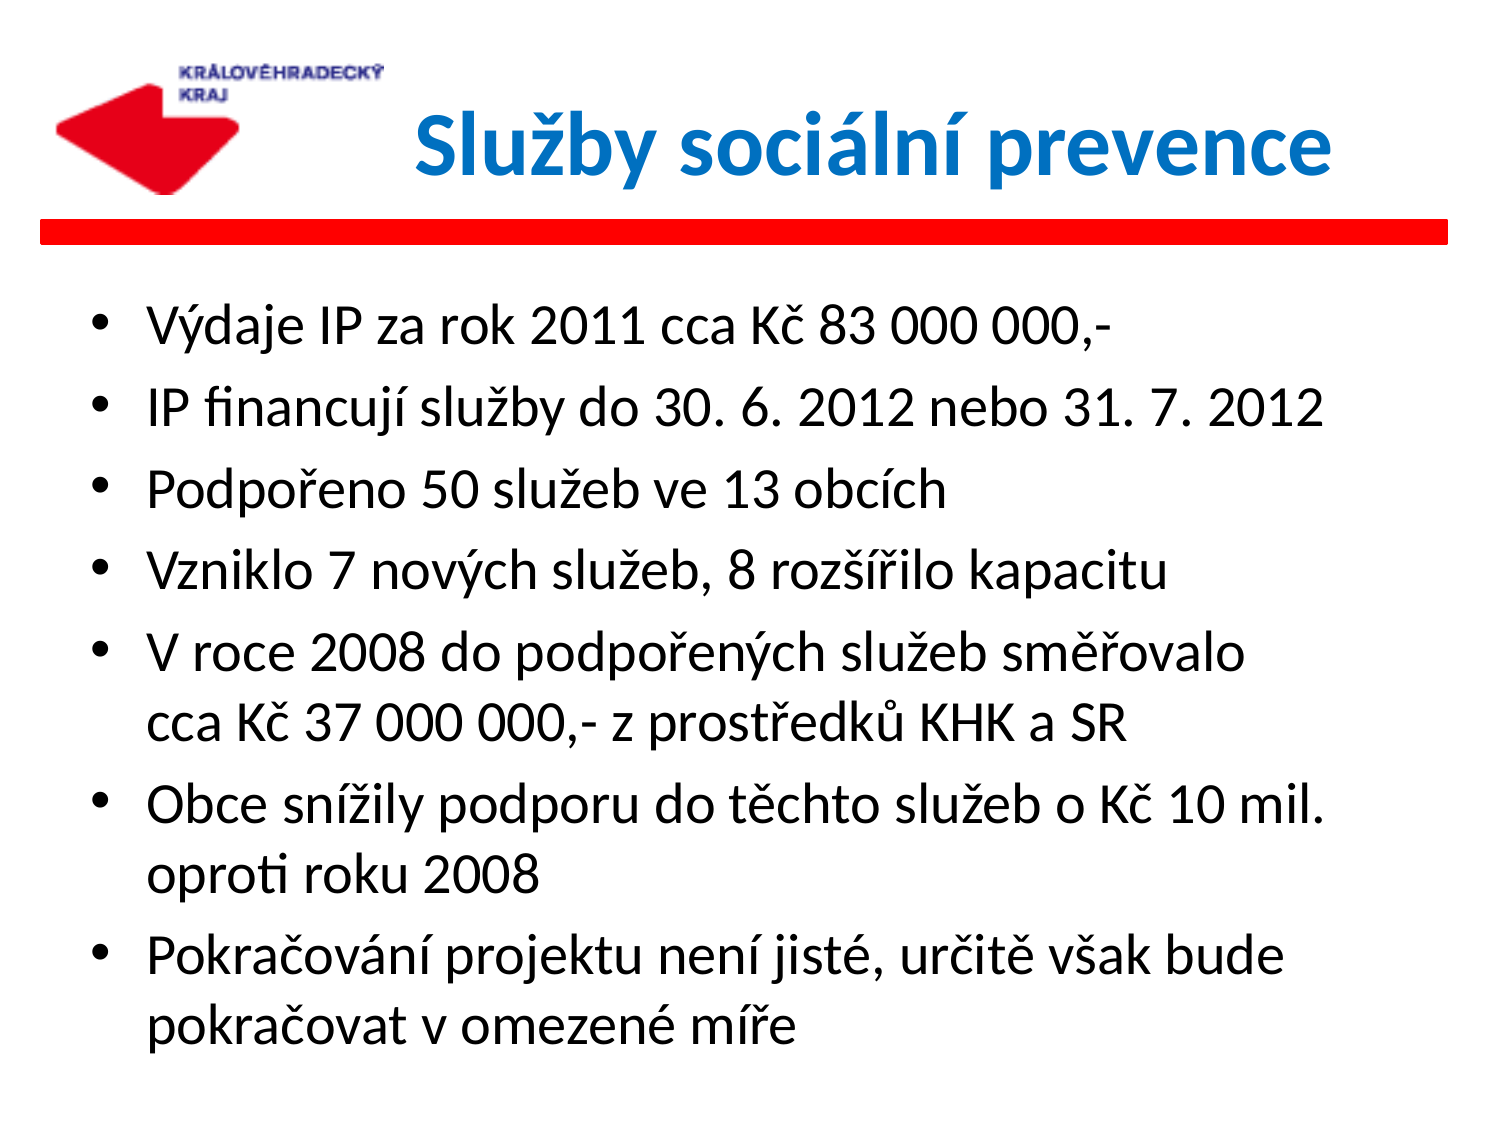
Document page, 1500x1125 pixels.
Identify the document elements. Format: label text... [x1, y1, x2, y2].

text_box [39, 218, 1449, 245]
title Služby sociální prevence [324, 45, 1425, 218]
text_box Výdaje IP za rok 2011 cca Kč 83 000 000,- IP financují služby do 30. 6. 2012 nebo 31. 7. 2012 Podpořeno 50 služeb ve 13 obcích Vzniklo 7 nových služeb, 8 rozšířilo kapacitu V roce 2008 do podpořených služeb směřovalo cca Kč 37 000 000,- z prostředků KHK a SR Obce snížily podporu do těchto služeb o Kč 10 mil. oproti roku 2008 Pokračování projektu není jisté, určitě však bude pokračovat v omezené míře [74, 278, 1425, 1059]
picture [29, 30, 385, 195]
